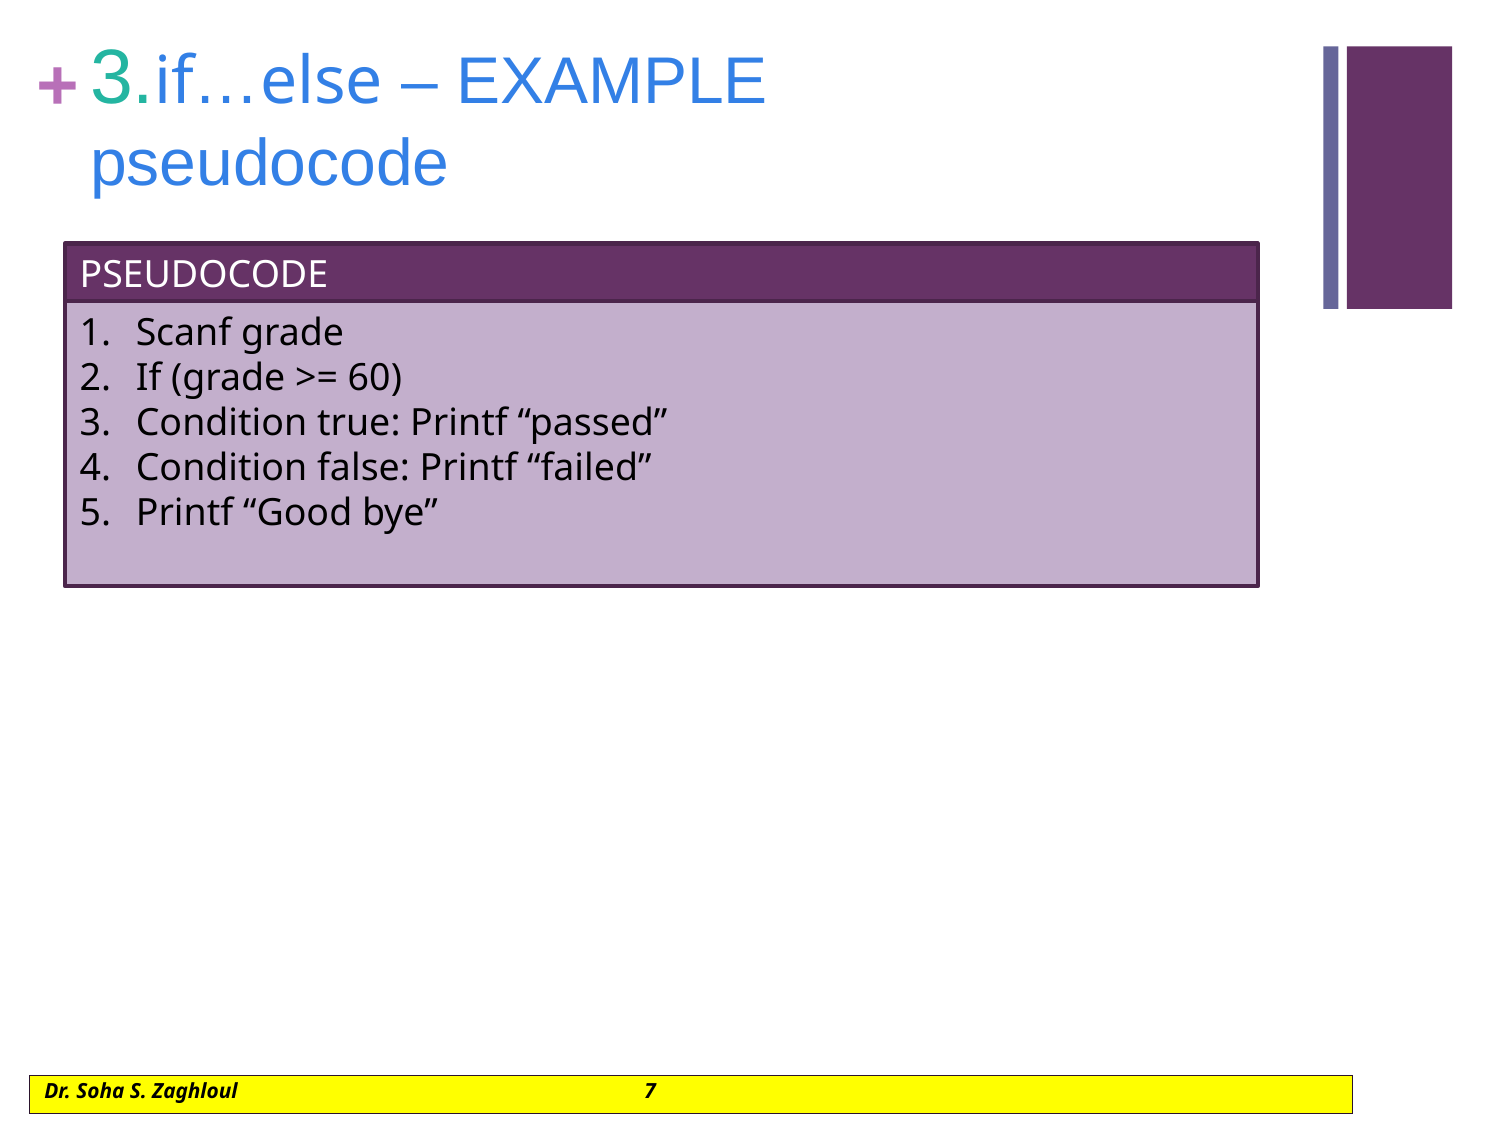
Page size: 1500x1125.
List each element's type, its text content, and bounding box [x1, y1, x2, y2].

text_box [64, 243, 1259, 587]
text_box Dr. Soha S. Zaghloul 7 [29, 1075, 1353, 1114]
title 3.if…else – EXAMPLE pseudocode [75, 19, 1263, 207]
